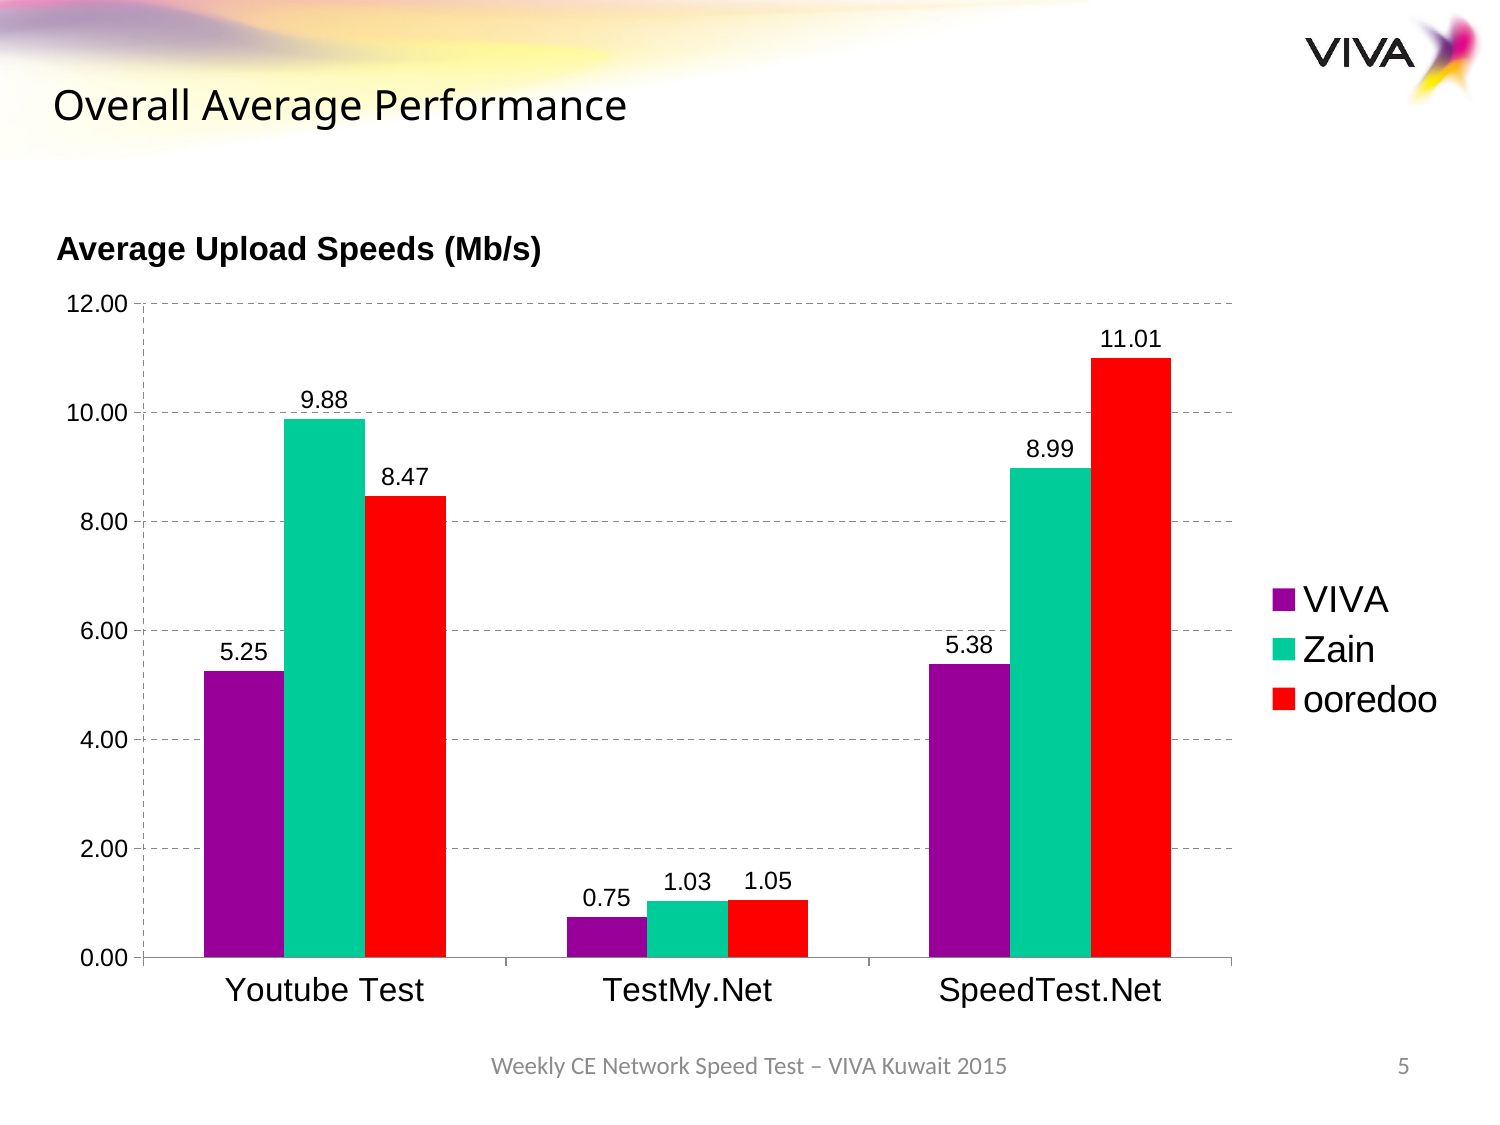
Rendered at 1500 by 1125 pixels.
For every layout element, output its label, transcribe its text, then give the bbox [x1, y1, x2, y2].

text_box Average Upload Speeds (Mb/s) [41, 219, 1093, 273]
picture [0, 0, 1089, 160]
text_box Weekly CE Network Speed Test – VIVA Kuwait 2015 [205, 1042, 1074, 1103]
text_box 5 [1074, 1042, 1425, 1103]
chart [37, 275, 1463, 1024]
picture [1300, 12, 1485, 105]
text_box Overall Average Performance [37, 24, 1278, 184]
